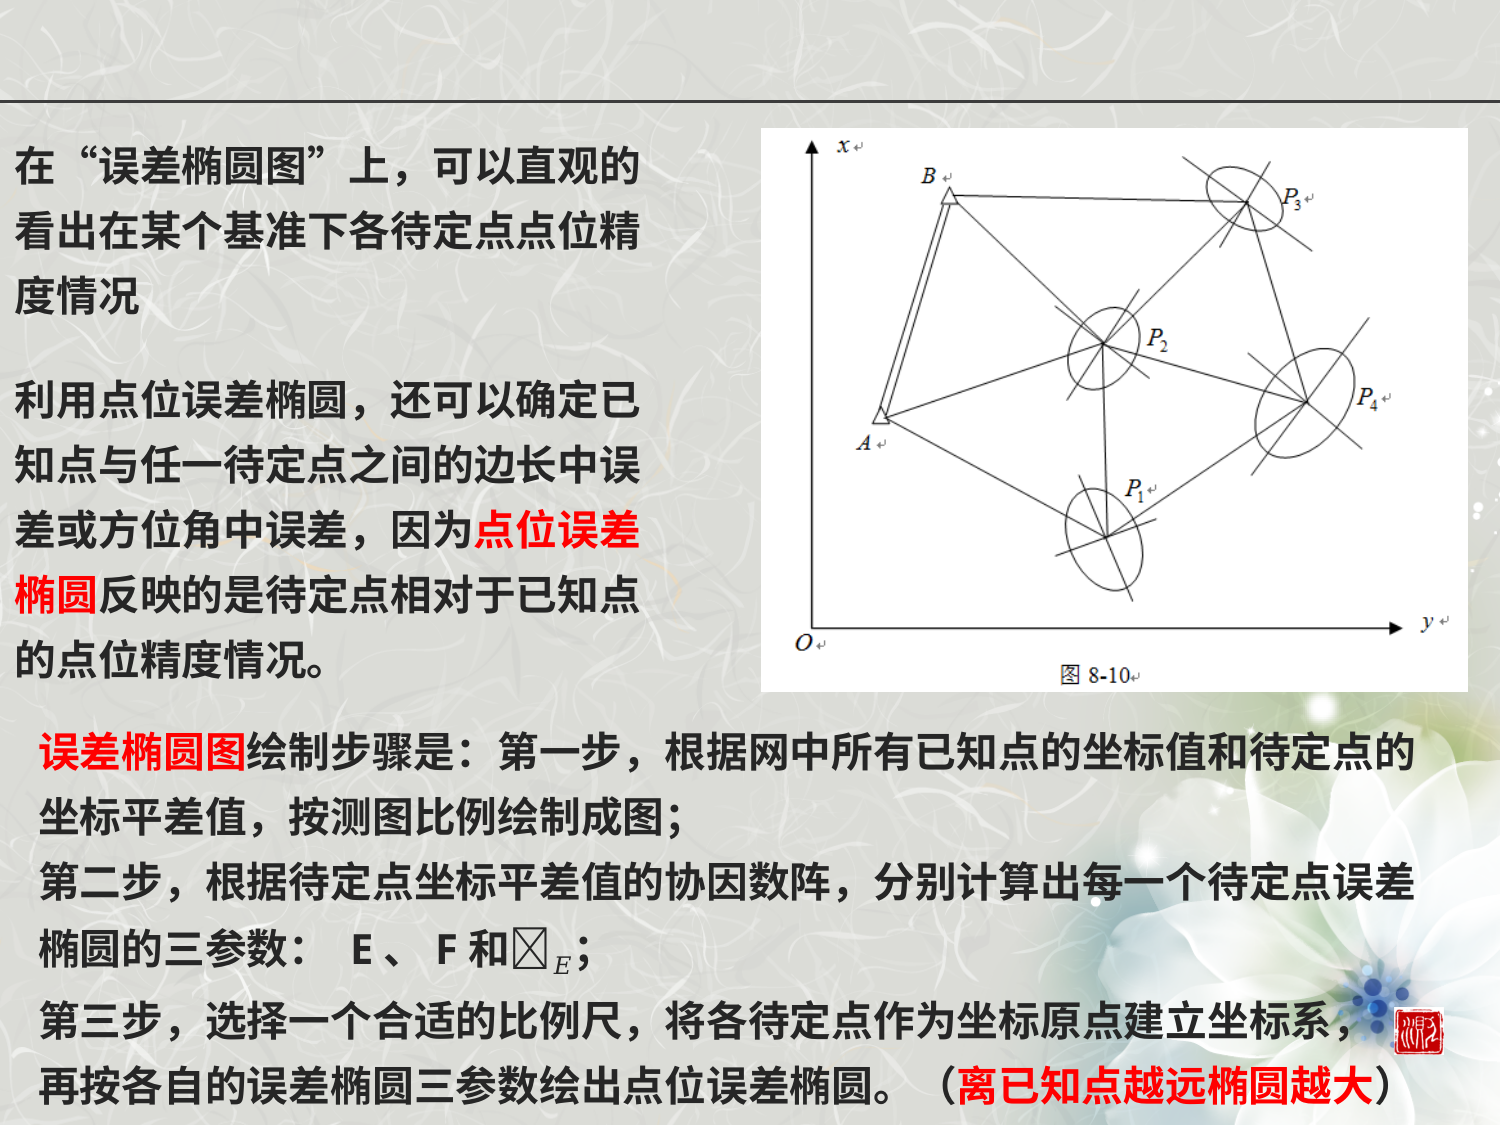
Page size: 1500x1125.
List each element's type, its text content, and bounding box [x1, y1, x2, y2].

picture [0, 103, 1500, 1125]
text_box 在“误差椭圆图”上，可以直观的看出在某个基准下各待定点点位精度情况 [0, 117, 657, 327]
text_box 误差椭圆图绘制步骤是：第一步，根据网中所有已知点的坐标值和待定点的坐标平差值，按测图比例绘制成图； 第二步，根据待定点坐标平差值的协因数阵，分别计算出每一个待定点误差椭圆的三参数： E、F和𝐸； 第三步，选择一个合适的比例尺，将各待定点作为坐标原点建立坐标系， 再按各自的误差椭圆三参数绘出点位误差椭圆。（离已知点越远椭圆越大） [23, 703, 1465, 1117]
picture [0, 0, 1500, 100]
text_box 利用点位误差椭圆，还可以确定已知点与任一待定点之间的边长中误差或方位角中误差，因为点位误差椭圆反映的是待定点相对于已知点的点位精度情况。 [0, 351, 680, 692]
